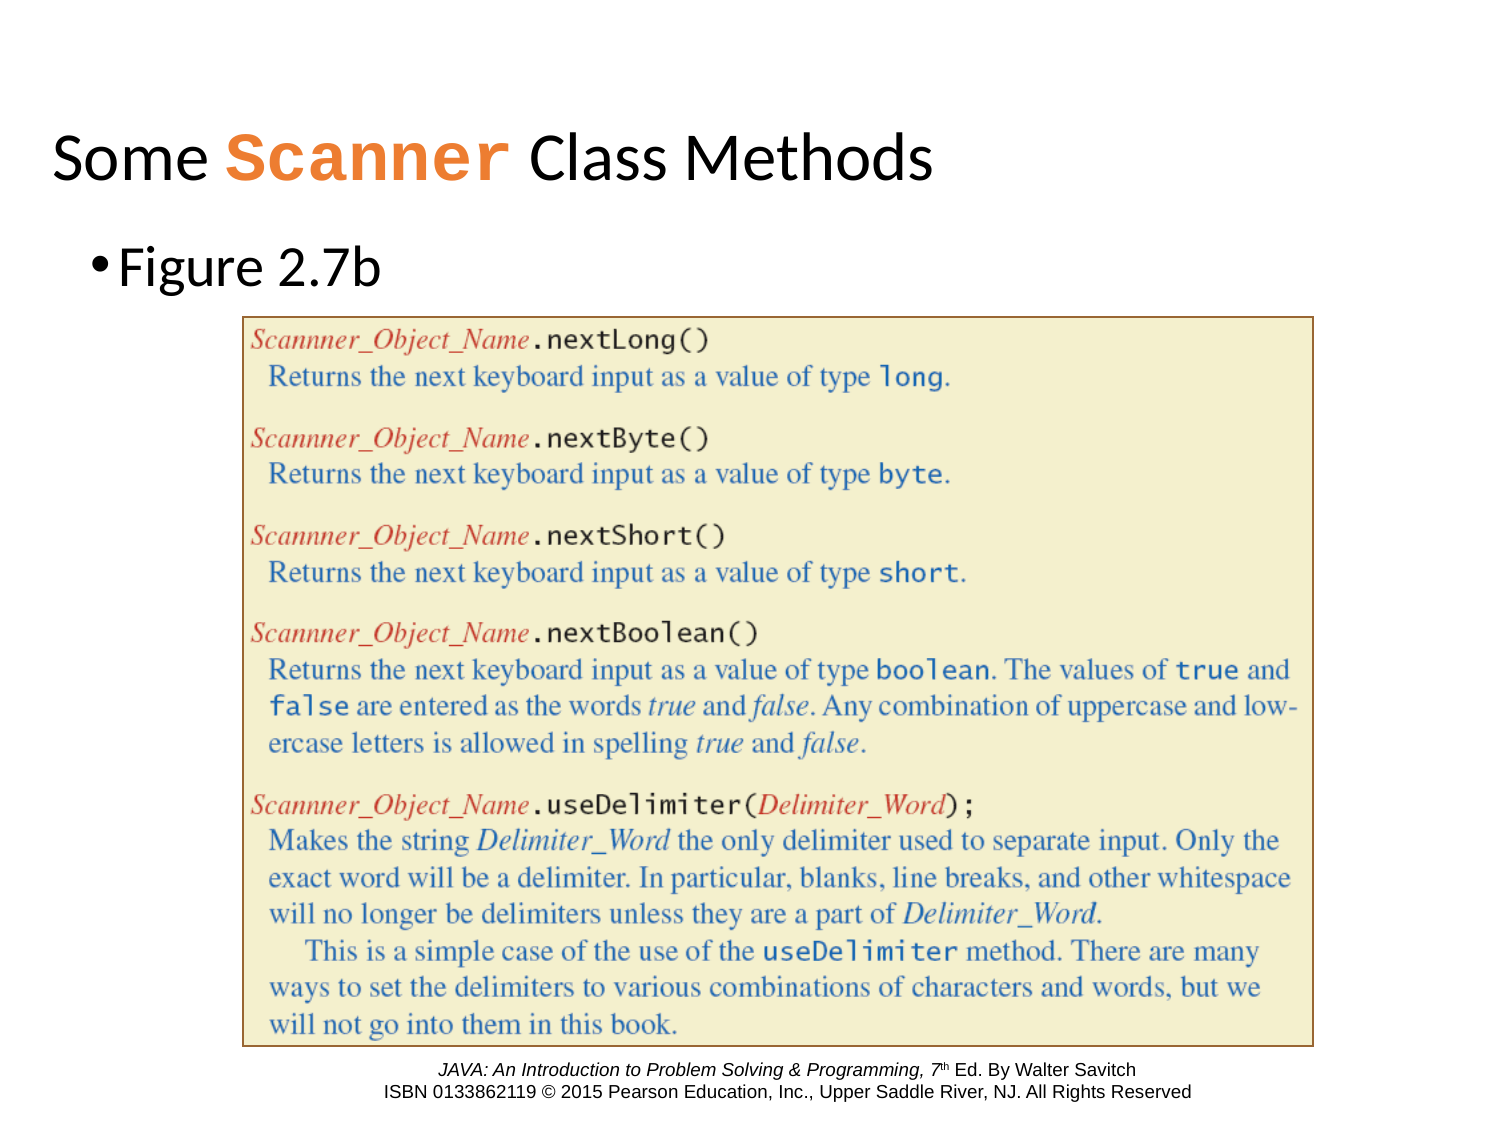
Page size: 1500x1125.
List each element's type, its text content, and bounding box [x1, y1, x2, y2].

list Figure 2.7b [75, 228, 1425, 1005]
picture [243, 317, 1313, 1046]
title Some Scanner Class Methods [37, 72, 1425, 244]
